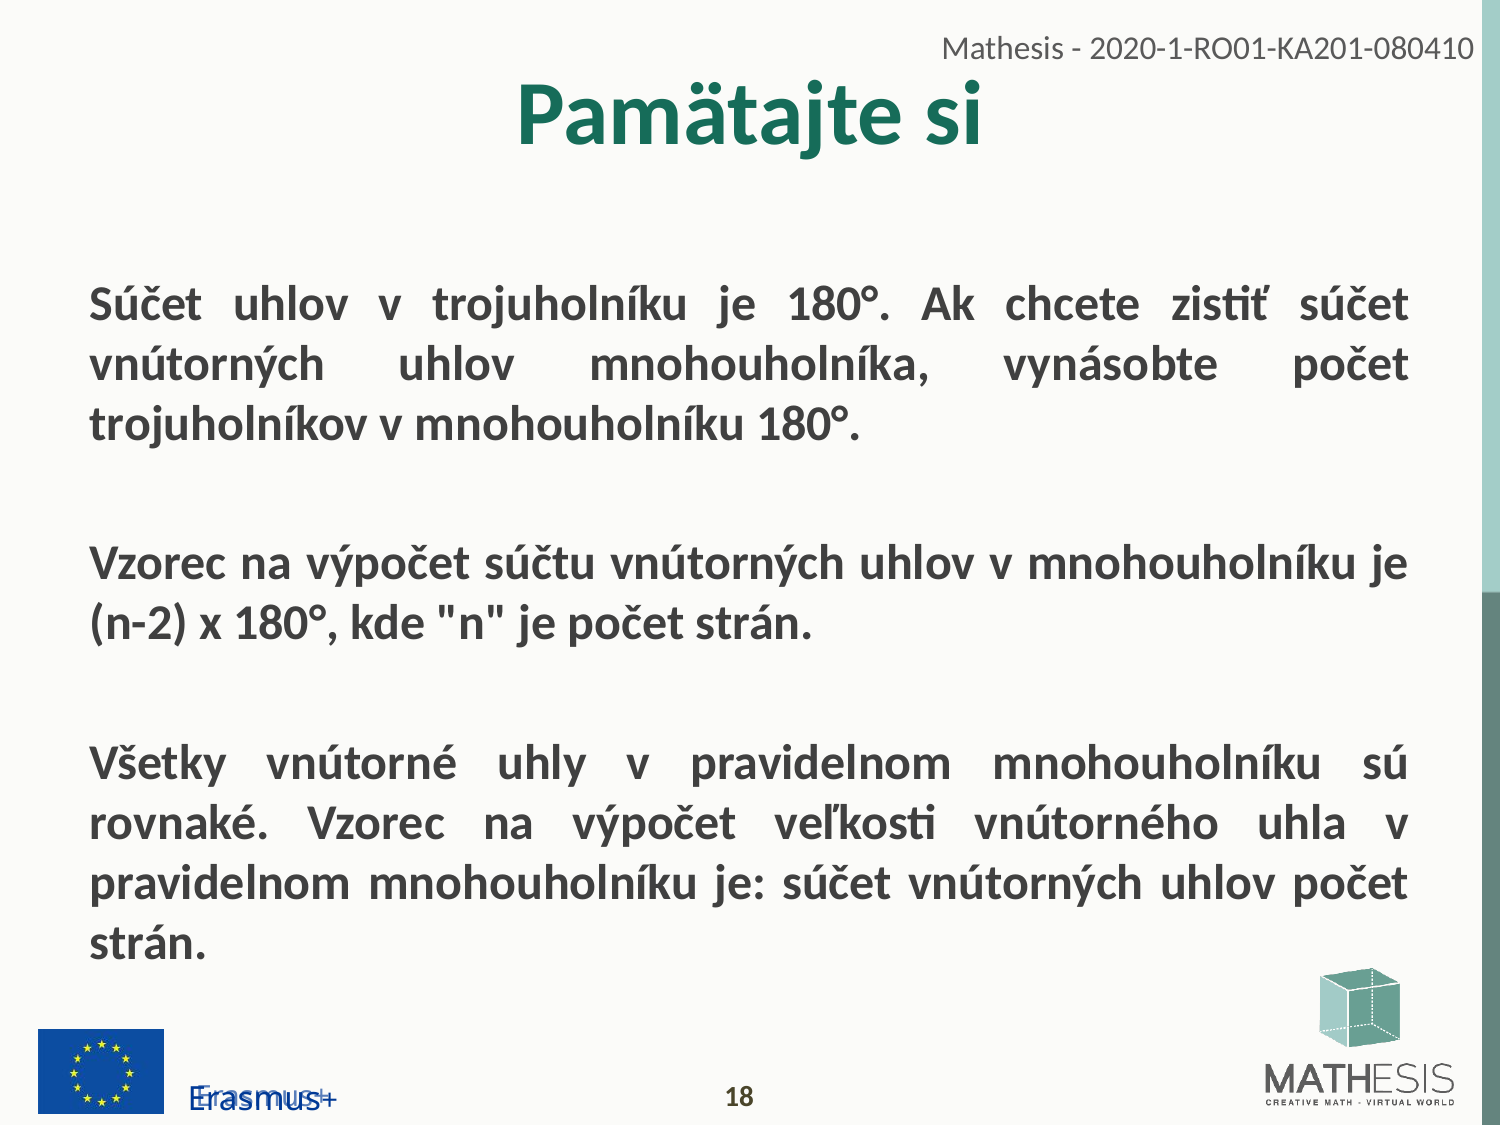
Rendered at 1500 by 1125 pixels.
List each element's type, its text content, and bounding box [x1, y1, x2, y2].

title Pamätajte si [75, 45, 1425, 233]
picture [38, 1029, 164, 1114]
list Súčet uhlov v trojuholníku je 180°. Ak chcete zistiť súčet vnútorných uhlov mnohouholníka, vynásobte počet trojuholníkov v mnohouholníku 180°. Vzorec na výpočet súčtu vnútorných uhlov v mnohouholníku je (n-2) x 180°, kde "n" je počet strán. Všetky vnútorné uhly v pravidelnom mnohouholníku sú rovnaké. Vzorec na výpočet veľkosti vnútorného uhla v pravidelnom mnohouholníku je: súčet vnútorných uhlov počet strán. [75, 262, 1425, 1005]
